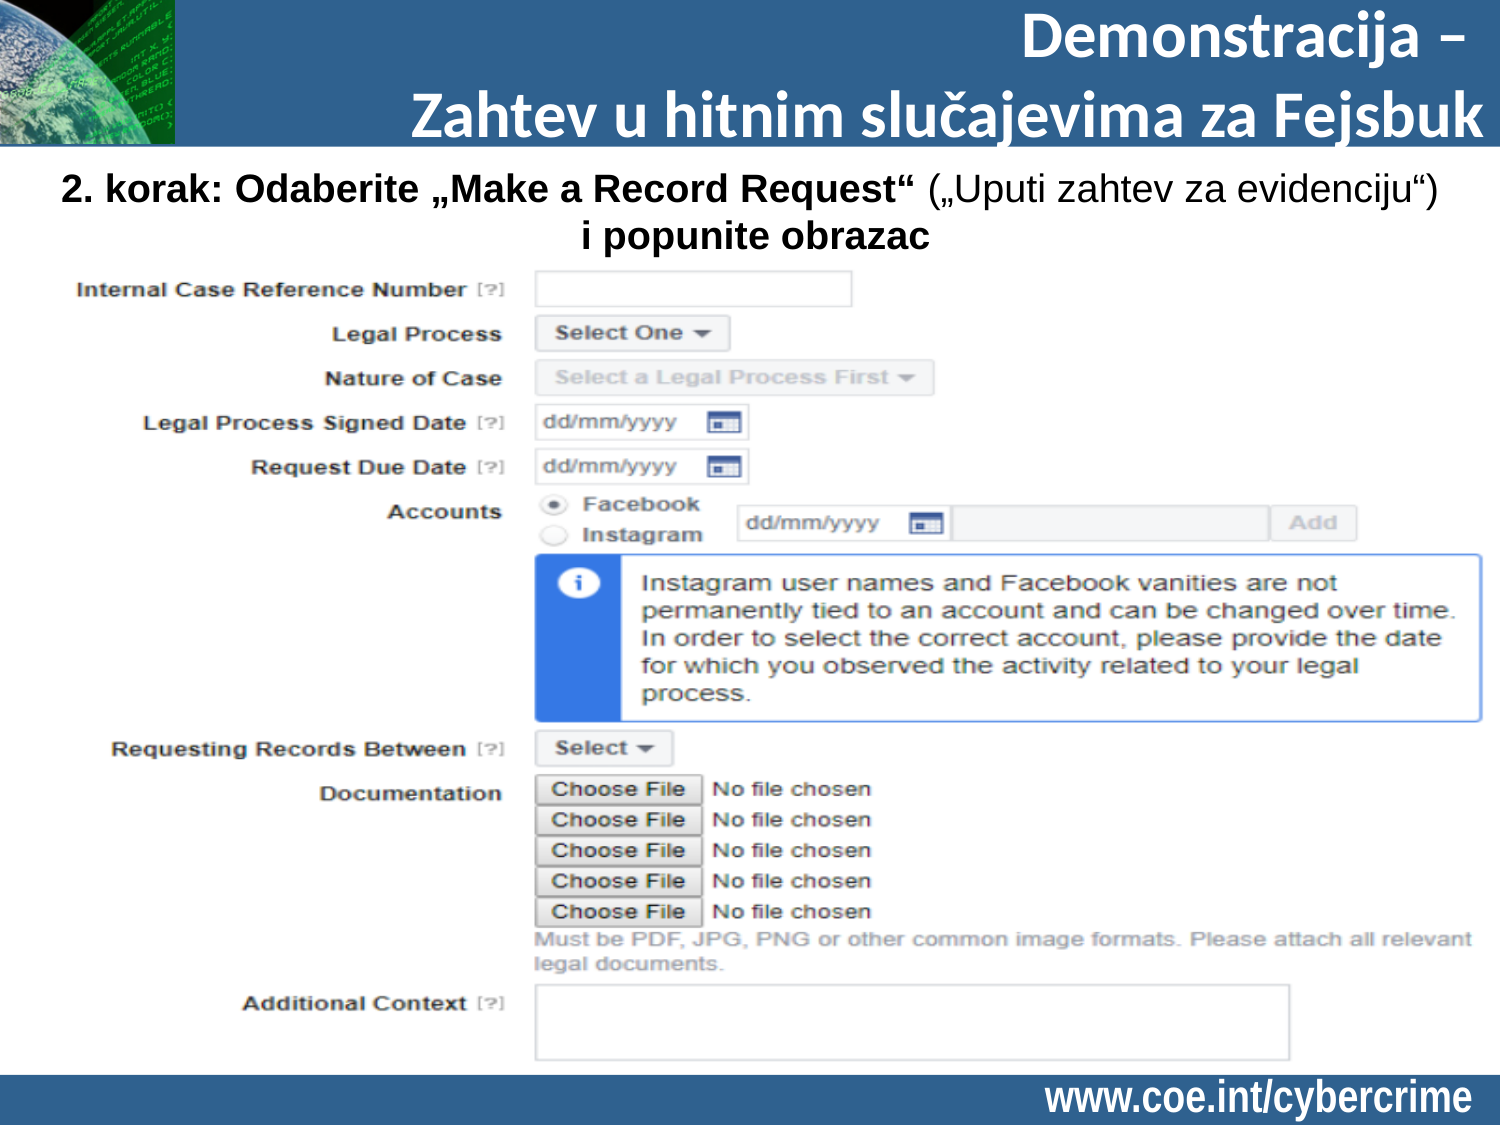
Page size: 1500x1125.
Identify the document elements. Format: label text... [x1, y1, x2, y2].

text_box Demonstracija – Zahtev u hitnim slučajevima za Fejsbuk [177, 0, 1500, 149]
text_box [0, 1073, 1030, 1125]
text_box 2. korak: Odaberite „Make a Record Request“ („Uputi zahtev za evidenciju“) i popunite obrazac [31, 155, 1480, 265]
picture [59, 268, 1500, 1072]
text_box www.coe.int/cybercrime [1030, 1078, 1500, 1125]
picture [0, 0, 175, 144]
